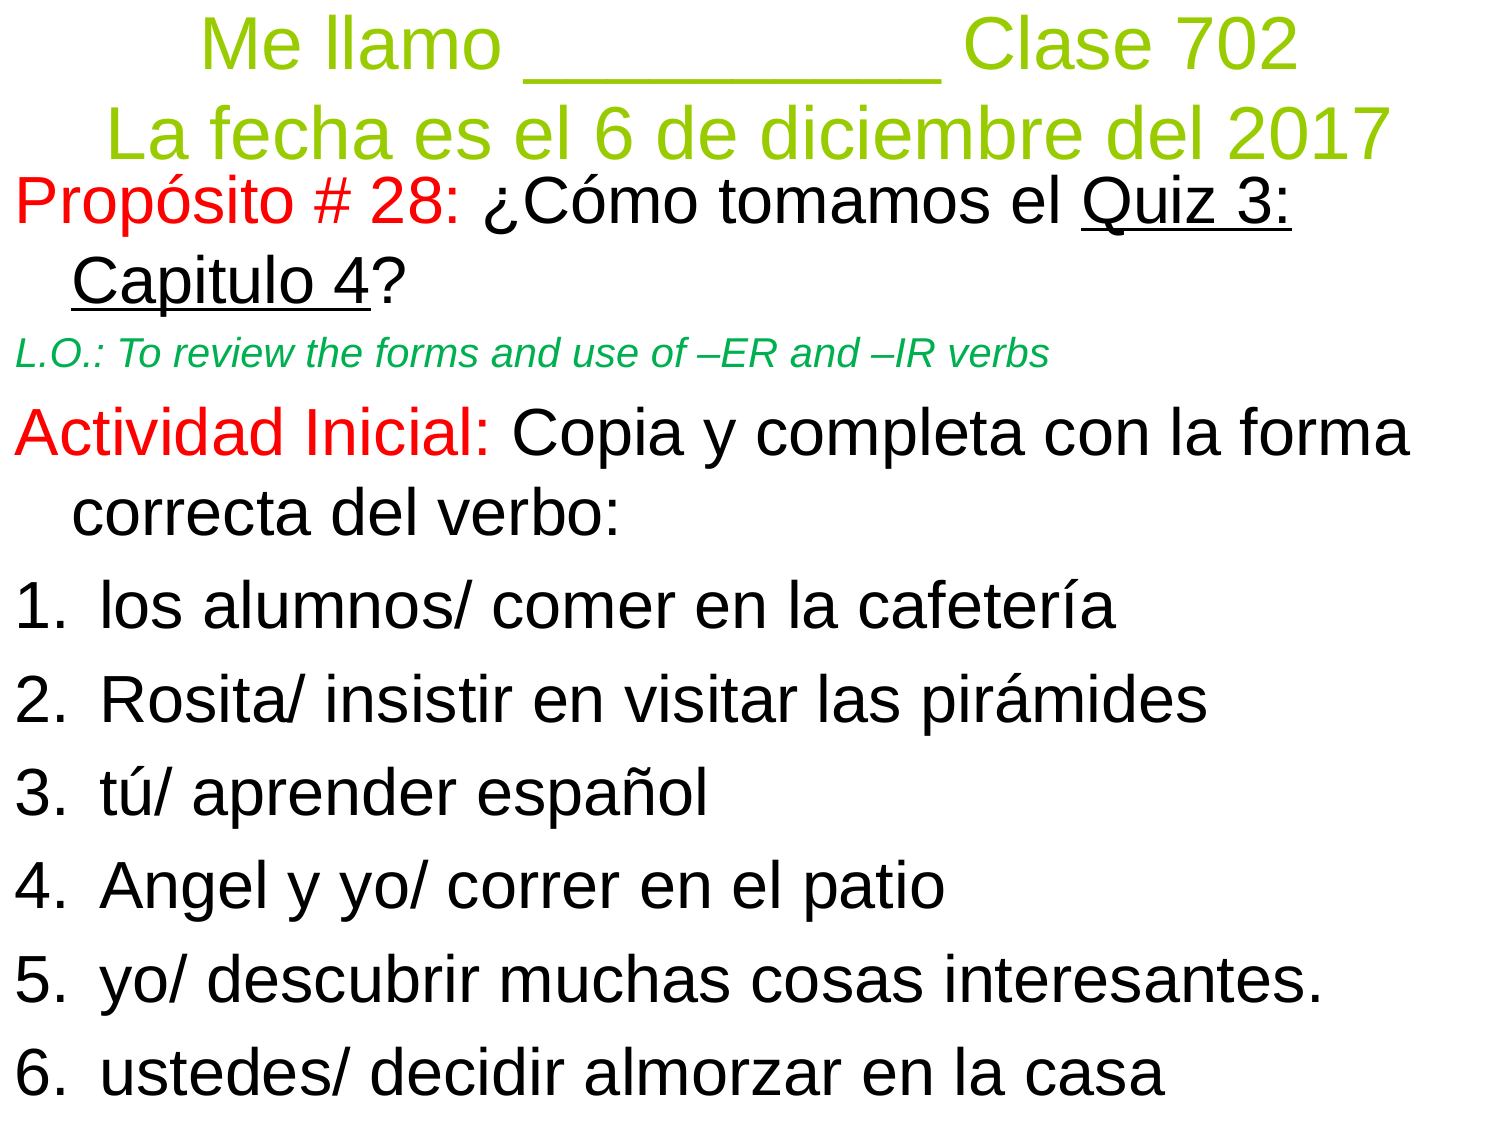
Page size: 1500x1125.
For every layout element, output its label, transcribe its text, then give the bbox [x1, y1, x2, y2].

text_box Me llamo __________ Clase 702 La fecha es el 6 de diciembre del 2017 [0, 0, 1500, 175]
text_box Propósito # 28: ¿Cómo tomamos el Quiz 3: Capitulo 4? L.O.: To review the forms and use of –ER and –IR verbs Actividad Inicial: Copia y completa con la forma correcta del verbo: los alumnos/ comer en la cafetería Rosita/ insistir en visitar las pirámides tú/ aprender español Angel y yo/ correr en el patio yo/ descubrir muchas cosas interesantes. ustedes/ decidir almorzar en la casa [0, 175, 1500, 893]
